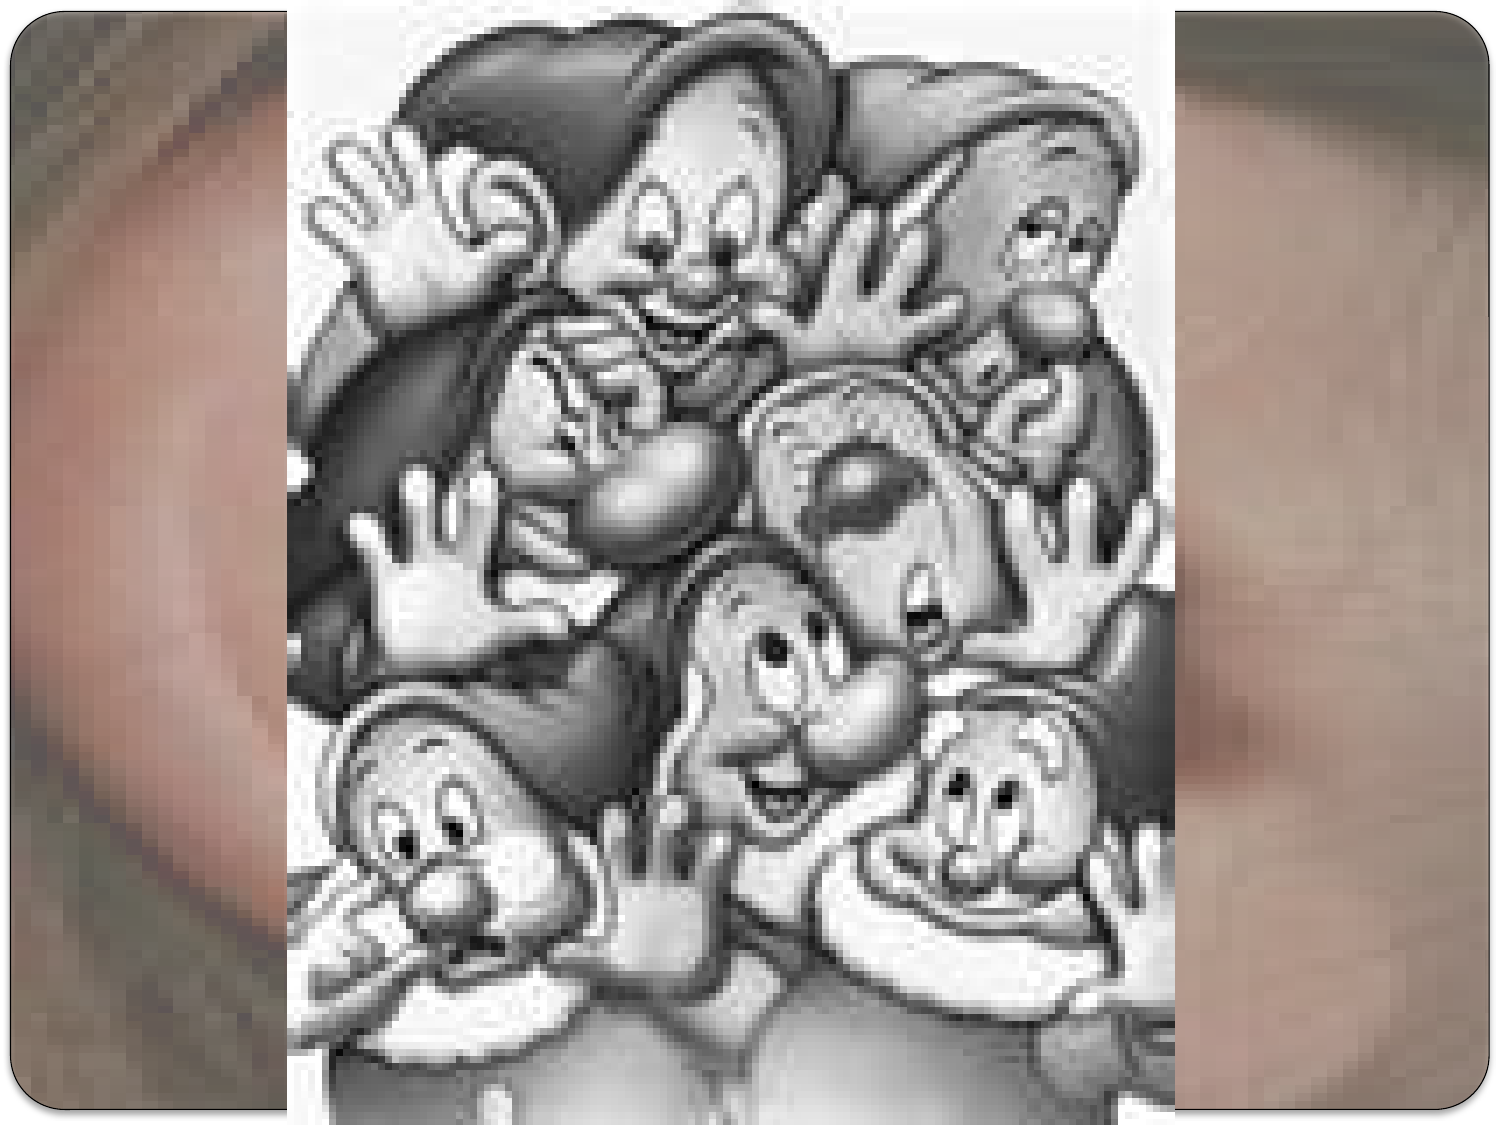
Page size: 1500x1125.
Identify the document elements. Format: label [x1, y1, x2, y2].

picture [287, 0, 1176, 1125]
